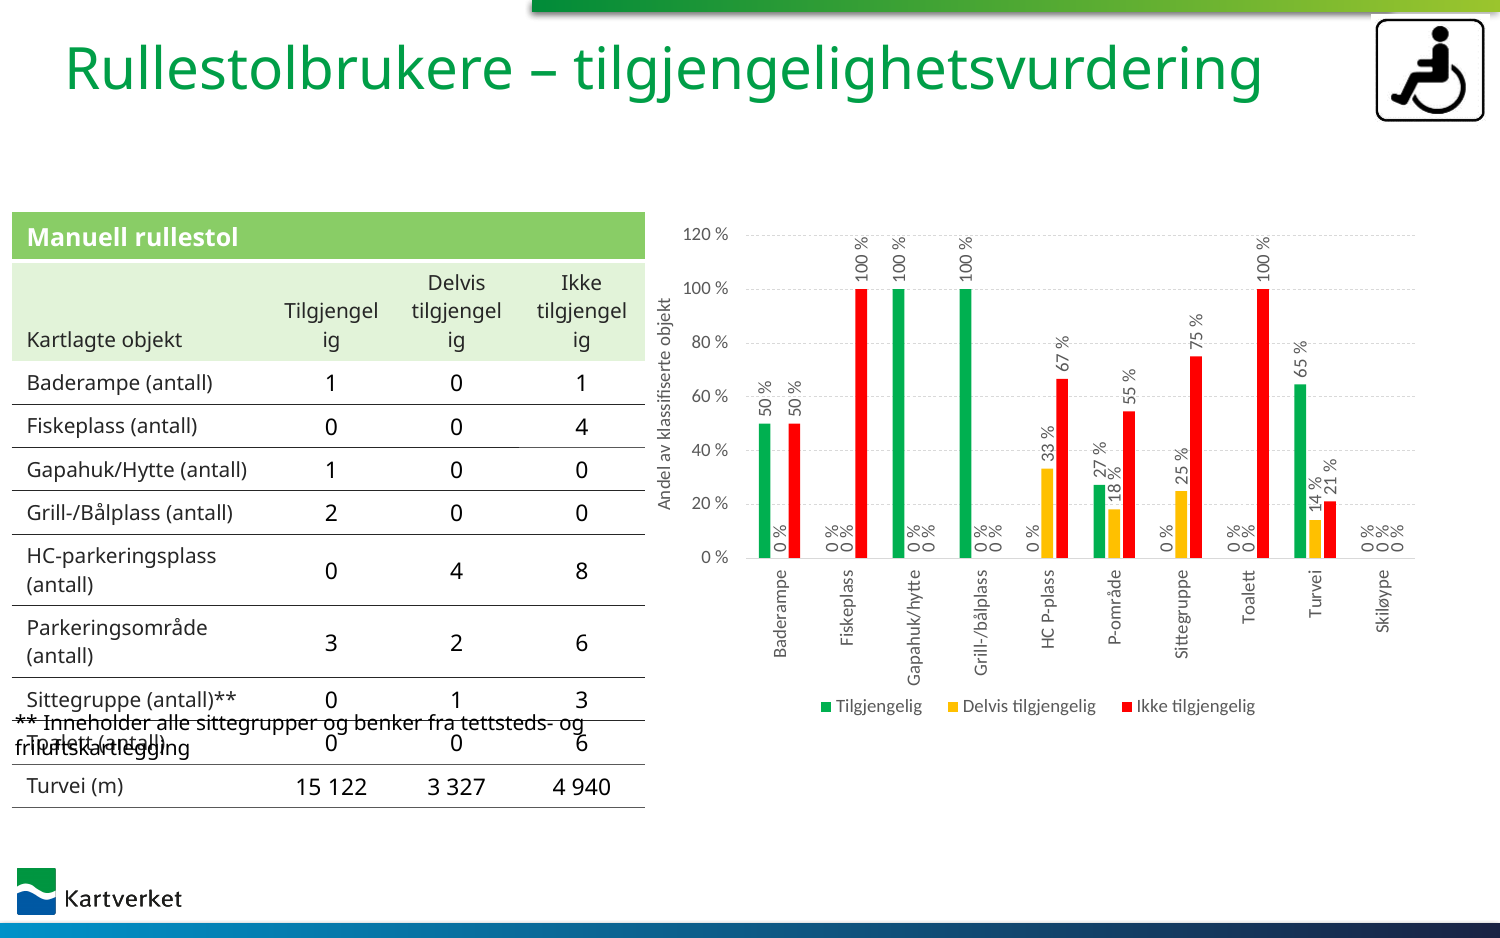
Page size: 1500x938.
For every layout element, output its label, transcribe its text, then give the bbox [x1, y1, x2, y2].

table_cell 0 [394, 405, 519, 447]
table_cell Kartlagte objekt [12, 263, 269, 361]
table_cell 0 [519, 448, 638, 490]
table_cell Baderampe (antall) [12, 361, 269, 404]
table_cell Grill-/Bålplass (antall) [12, 491, 269, 534]
table_cell 8 [519, 535, 638, 605]
table_cell Delvis tilgjengelig [394, 263, 519, 361]
table_cell Gapahuk/Hytte (antall) [12, 448, 269, 490]
table_cell 0 [269, 678, 394, 702]
table_cell 0 [269, 405, 394, 447]
table_cell Turvei (m) [12, 768, 269, 807]
picture [643, 218, 1427, 728]
table_cell 2 [269, 491, 394, 534]
table_cell 15 122 [269, 768, 394, 807]
table_cell 1 [269, 361, 394, 404]
table_cell 1 [394, 678, 519, 702]
table_cell Ikke tilgjengelig [519, 263, 638, 361]
table_cell Sittegruppe (antall)** [12, 678, 269, 702]
table_cell Fiskeplass (antall) [12, 405, 269, 447]
table_cell HC-parkeringsplass (antall) [12, 535, 269, 605]
table_cell 0 [394, 491, 519, 534]
table_cell 3 [519, 678, 638, 702]
table_cell 1 [519, 361, 638, 404]
text_box ** Inneholder alle sittegrupper og benker fra tettsteds- og friluftskartlegging [0, 702, 745, 768]
table_cell 3 [269, 606, 394, 677]
picture [1371, 13, 1491, 127]
table_cell 4 [394, 535, 519, 605]
text_box Rullestolbrukere – tilgjengelighetsvurdering [49, 12, 1372, 109]
table_cell Tilgjengelig [269, 263, 394, 361]
table_cell 1 [269, 448, 394, 490]
table_cell 4 940 [519, 768, 645, 807]
table_cell 4 [519, 405, 638, 447]
table_cell 0 [269, 535, 394, 605]
table_cell Parkeringsområde (antall) [12, 606, 269, 677]
table_cell 6 [519, 606, 638, 677]
table_cell 3 327 [394, 768, 519, 807]
table_cell 0 [519, 491, 638, 534]
table_cell 0 [394, 448, 519, 490]
table_cell 2 [394, 606, 519, 677]
table_cell 0 [394, 361, 519, 404]
table_header Manuell rullestol [12, 212, 645, 259]
